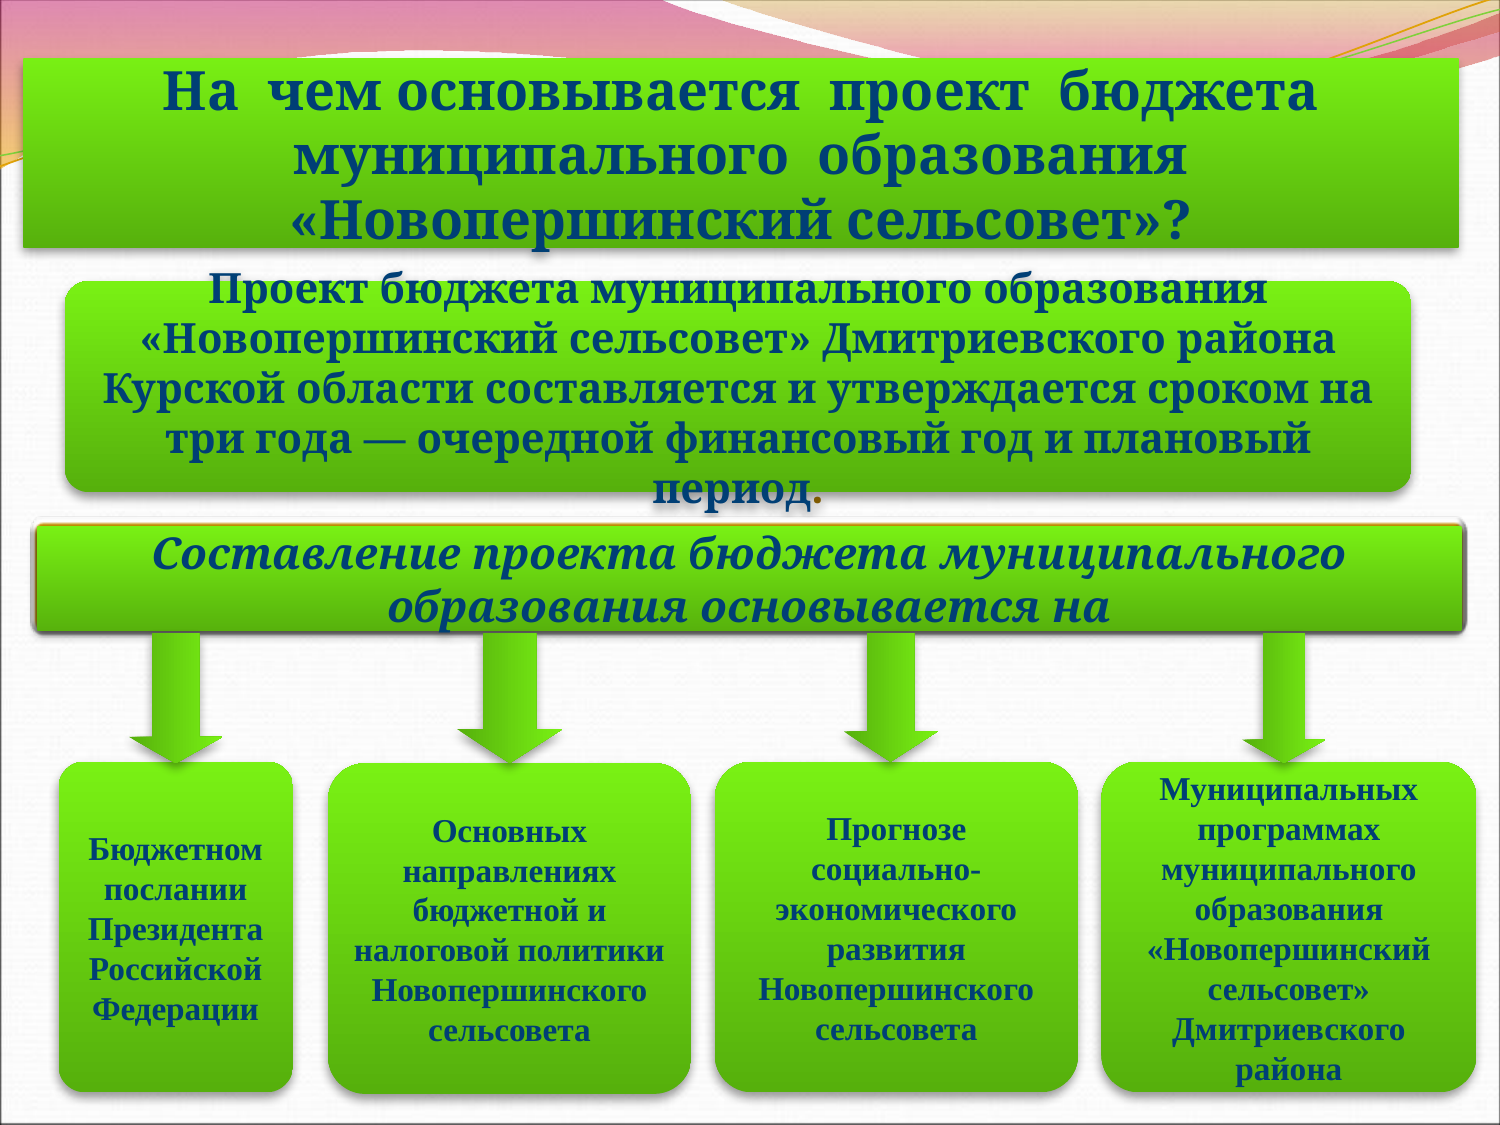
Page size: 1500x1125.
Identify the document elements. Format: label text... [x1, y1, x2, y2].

text_box Бюджетном послании Президента Российской Федерации [58, 761, 293, 1093]
text_box На чем основывается проект бюджета муниципального образования «Новопершинский сельсовет»? [23, 58, 1459, 248]
text_box Основных направлениях бюджетной и налоговой политики Новопершинского сельсовета [328, 763, 692, 1094]
picture [302, 51, 561, 58]
text_box [128, 652, 223, 764]
text_box Проект бюджета муниципального образования «Новопершинский сельсовет» Дмитриевского района Курской области составляется и утверждается сроком на три года — очередной финансовый год и плановый период. [64, 281, 1412, 493]
text_box [1242, 652, 1326, 764]
text_box Муниципальных программах муниципального образования «Новопершинский сельсовет» Дмитриевского района [1101, 761, 1477, 1093]
picture [665, 0, 917, 58]
text_box [843, 652, 938, 762]
picture [0, 56, 1500, 1125]
text_box [457, 652, 563, 764]
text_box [29, 515, 1469, 640]
text_box Прогнозе социально-экономического развития Новопершинского сельсовета [714, 761, 1079, 1093]
